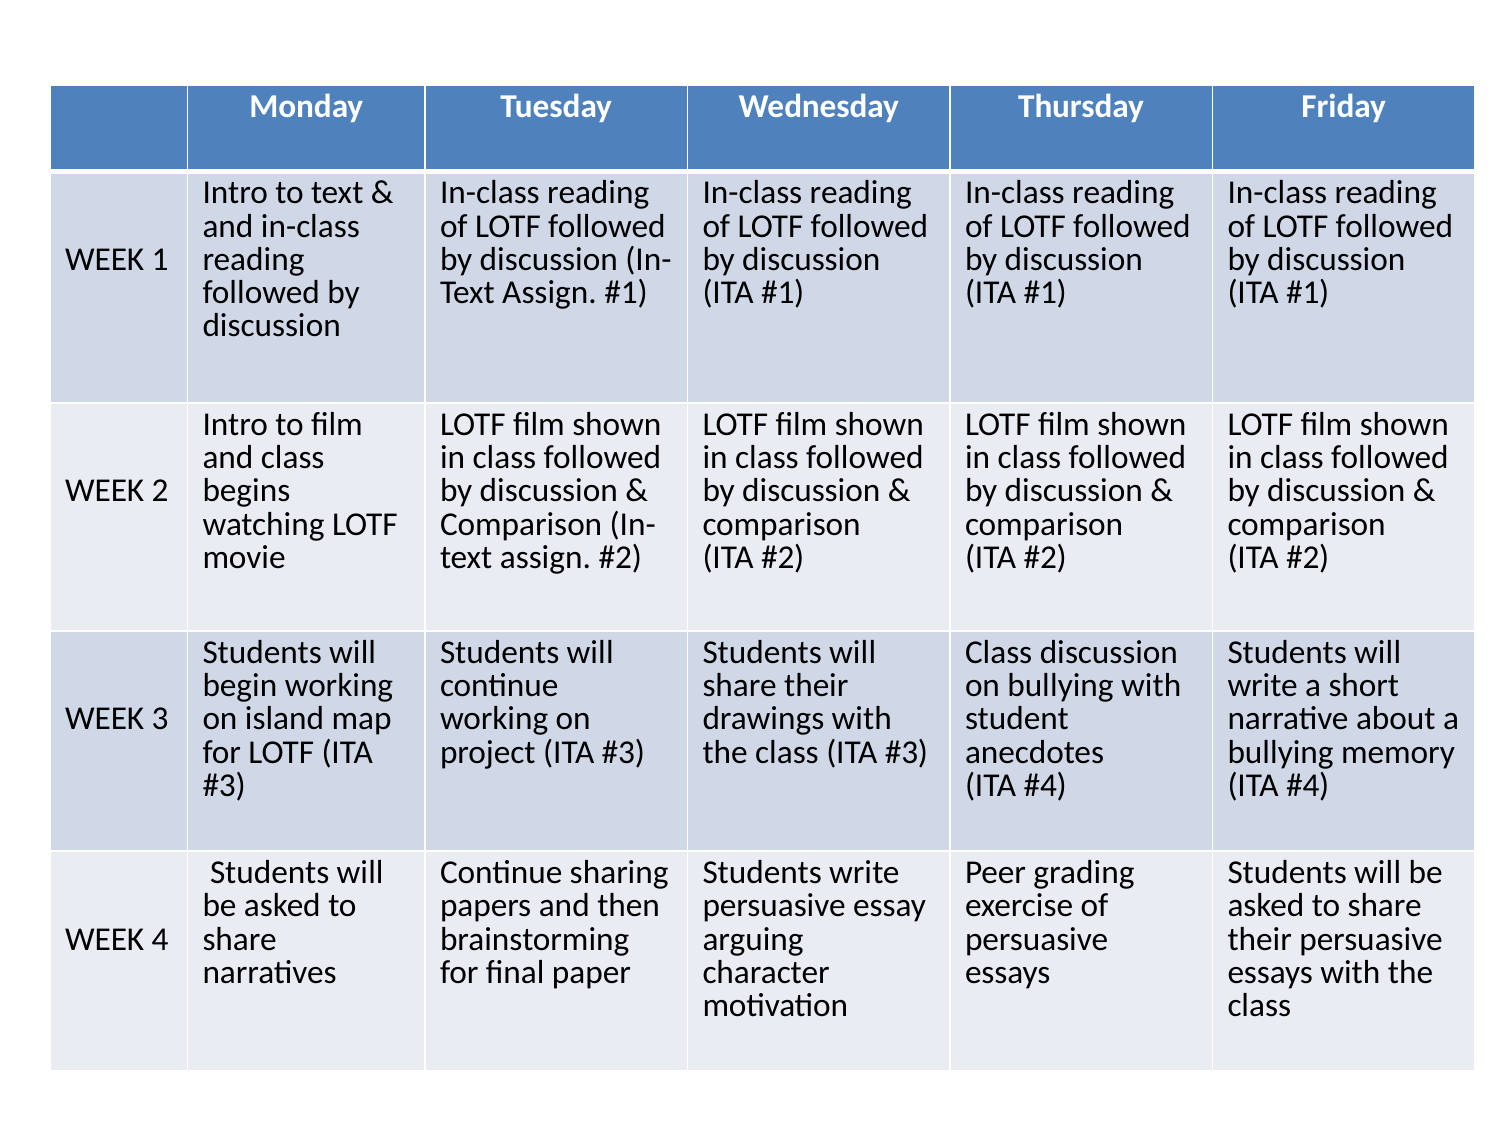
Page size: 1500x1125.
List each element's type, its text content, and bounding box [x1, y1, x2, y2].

table_cell In-class reading of LOTF followed by discussion (In-Text Assign. #1) [426, 174, 687, 402]
table_cell Students will share their drawings with the class (ITA #3) [688, 632, 949, 850]
table_cell WEEK 1 [51, 174, 187, 402]
table_header Monday [188, 86, 424, 169]
table_cell In-class reading of LOTF followed by discussion (ITA #1) [951, 174, 1212, 402]
table_header Wednesday [688, 86, 949, 169]
table_cell In-class reading of LOTF followed by discussion (ITA #1) [1213, 174, 1474, 402]
table_cell LOTF film shown in class followed by discussion & Comparison (In-text assign. #2) [426, 404, 687, 630]
table_cell Intro to text & and in-class reading followed by discussion [188, 174, 424, 402]
table_cell LOTF film shown in class followed by discussion & comparison (ITA #2) [1213, 404, 1474, 630]
table_cell Intro to film and class begins watching LOTF movie [188, 404, 424, 630]
table_cell WEEK 2 [51, 404, 187, 630]
table_header Tuesday [426, 86, 687, 169]
table_header [51, 86, 187, 169]
table_header Thursday [951, 86, 1212, 169]
table_cell Students write persuasive essay arguing character motivation [688, 852, 949, 1070]
table_cell LOTF film shown in class followed by discussion & comparison (ITA #2) [951, 404, 1212, 630]
table_cell Students will begin working on island map for LOTF (ITA #3) [188, 632, 424, 850]
table_cell Peer grading exercise of persuasive essays [951, 852, 1212, 1070]
table_cell Class discussion on bullying with student anecdotes (ITA #4) [951, 632, 1212, 850]
table_cell Students will continue working on project (ITA #3) [426, 632, 687, 850]
table_header Friday [1213, 86, 1474, 169]
table_cell WEEK 3 [51, 632, 187, 850]
table_cell In-class reading of LOTF followed by discussion (ITA #1) [688, 174, 949, 402]
table_cell Continue sharing papers and then brainstorming for final paper [426, 852, 687, 1070]
table_cell Students will be asked to share their persuasive essays with the class [1213, 852, 1474, 1070]
table_cell WEEK 4 [51, 852, 187, 1070]
table_cell Students will be asked to share narratives [188, 852, 424, 1070]
table_cell LOTF film shown in class followed by discussion & comparison (ITA #2) [688, 404, 949, 630]
table_cell Students will write a short narrative about a bullying memory (ITA #4) [1213, 632, 1474, 850]
